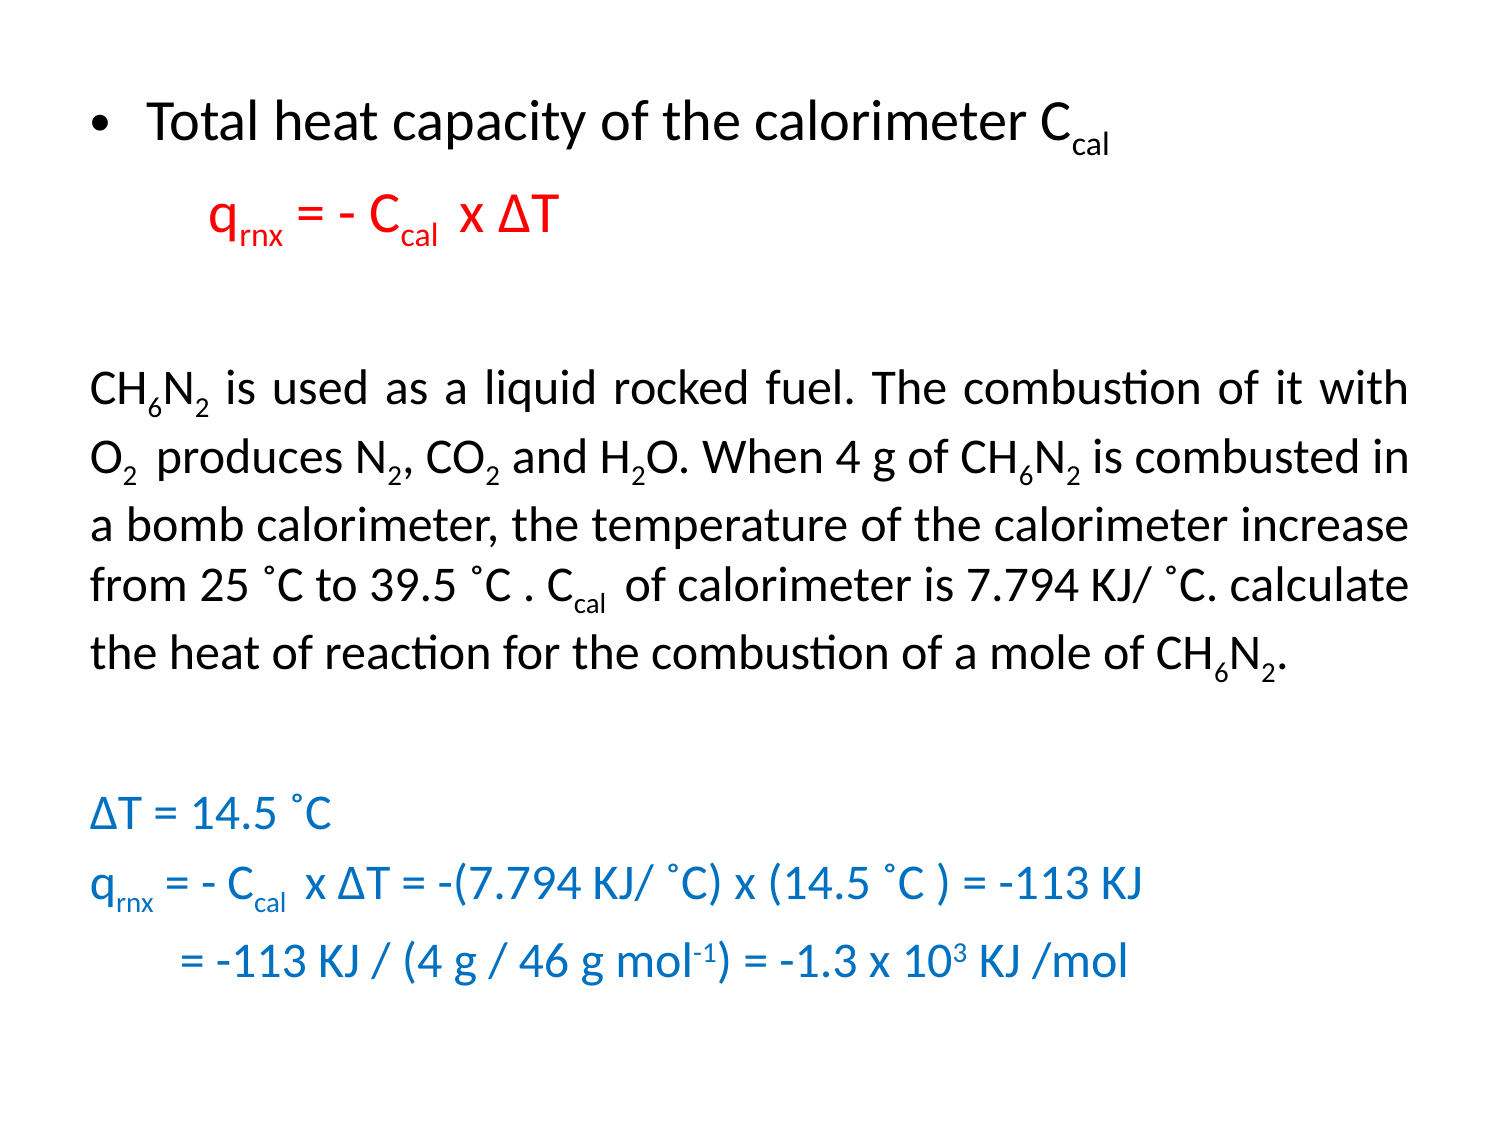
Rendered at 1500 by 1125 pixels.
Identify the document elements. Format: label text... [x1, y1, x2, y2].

text_box Total heat capacity of the calorimeter Ccal qrnx = - Ccal x ∆T CH6N2 is used as a liquid rocked fuel. The combustion of it with O2 produces N2, CO2 and H2O. When 4 g of CH6N2 is combusted in a bomb calorimeter, the temperature of the calorimeter increase from 25 ˚C to 39.5 ˚C . Ccal of calorimeter is 7.794 KJ/ ˚C. calculate the heat of reaction for the combustion of a mole of CH6N2. ∆T = 14.5 ˚C qrnx = - Ccal x ∆T = -(7.794 KJ/ ˚C) x (14.5 ˚C ) = -113 KJ = -113 KJ / (4 g / 46 g mol-1) = -1.3 x 103 KJ /mol [74, 75, 1425, 1077]
